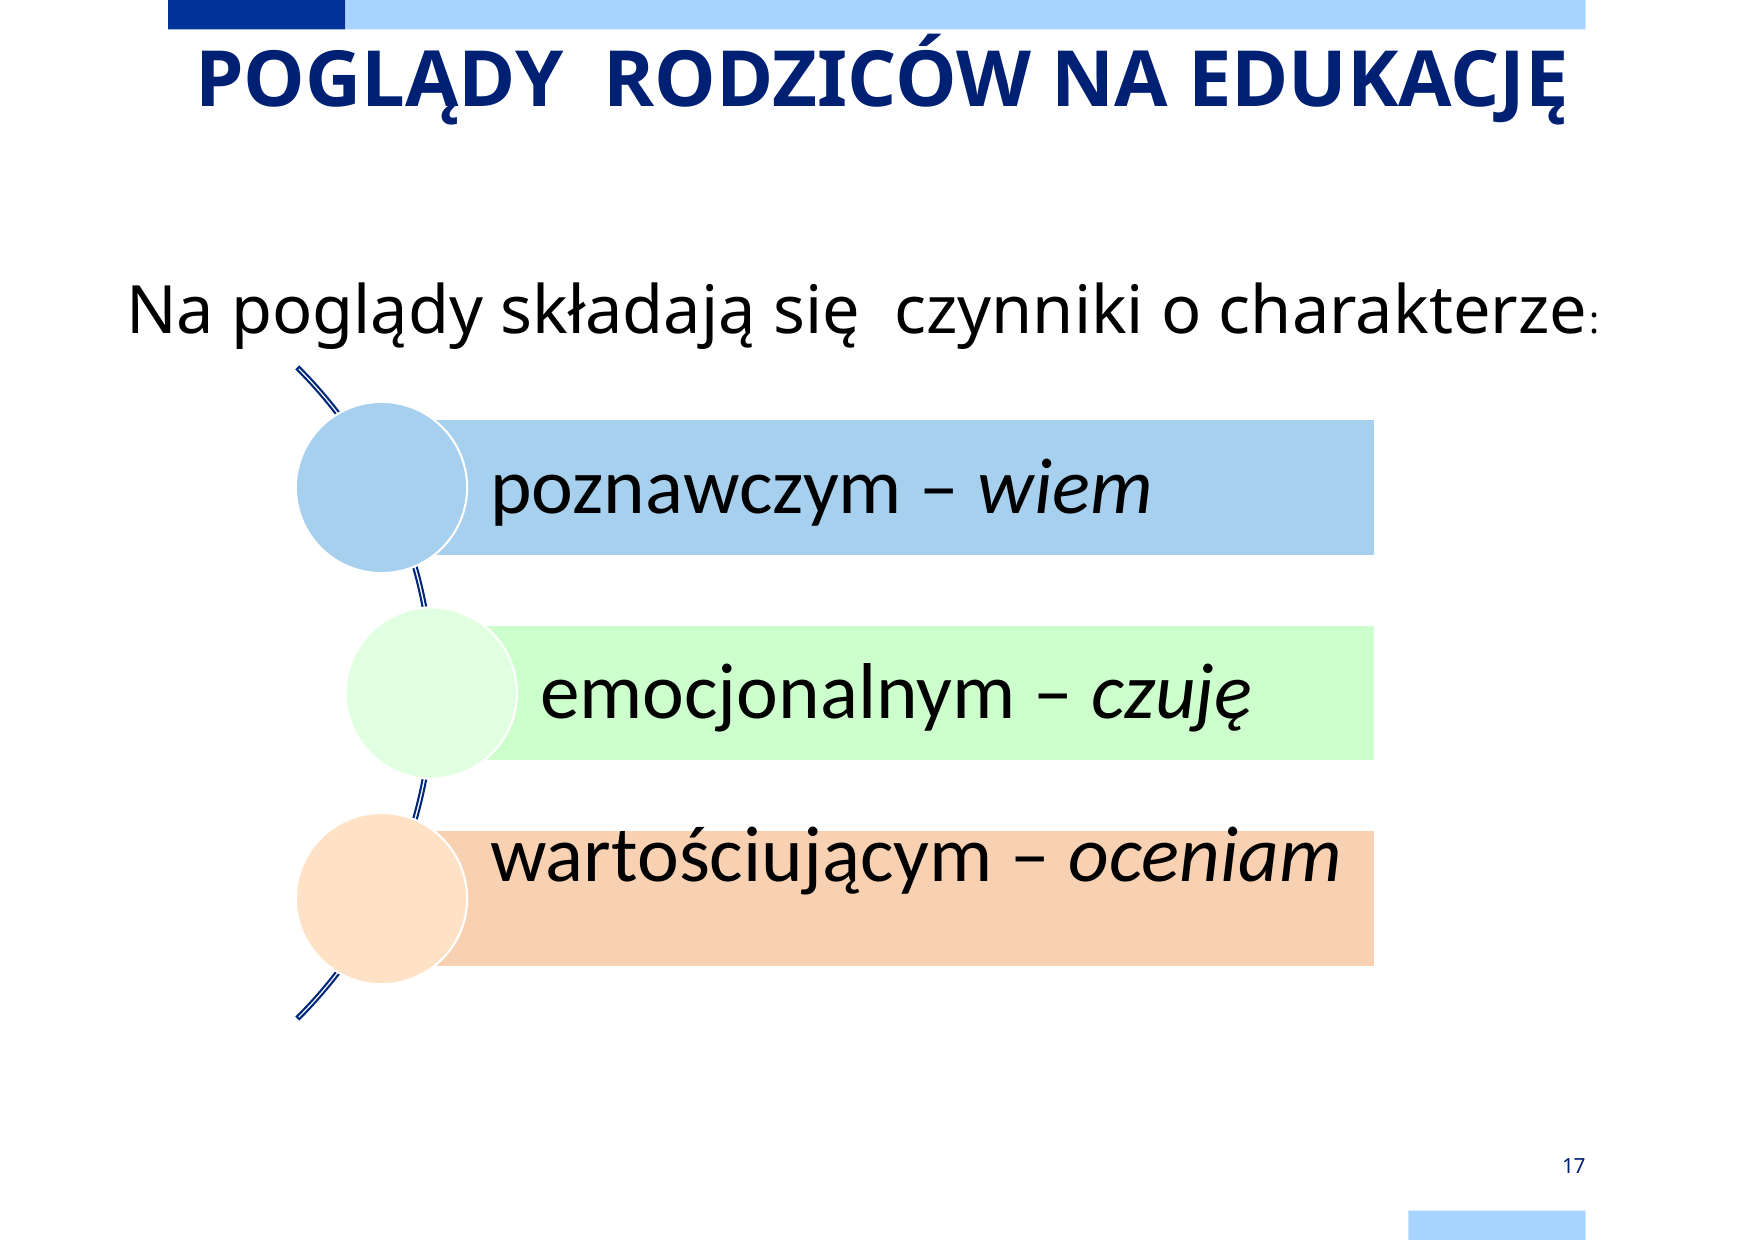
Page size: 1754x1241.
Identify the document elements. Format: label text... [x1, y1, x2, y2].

slide_number 17 [1408, 1151, 1586, 1182]
text_box Na poglądy składają się czynniki o charakterze: [14, 117, 1721, 477]
title POGLĄDY RODZICÓW NA EDUKACJĘ [26, 29, 1740, 207]
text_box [286, 350, 1385, 1036]
